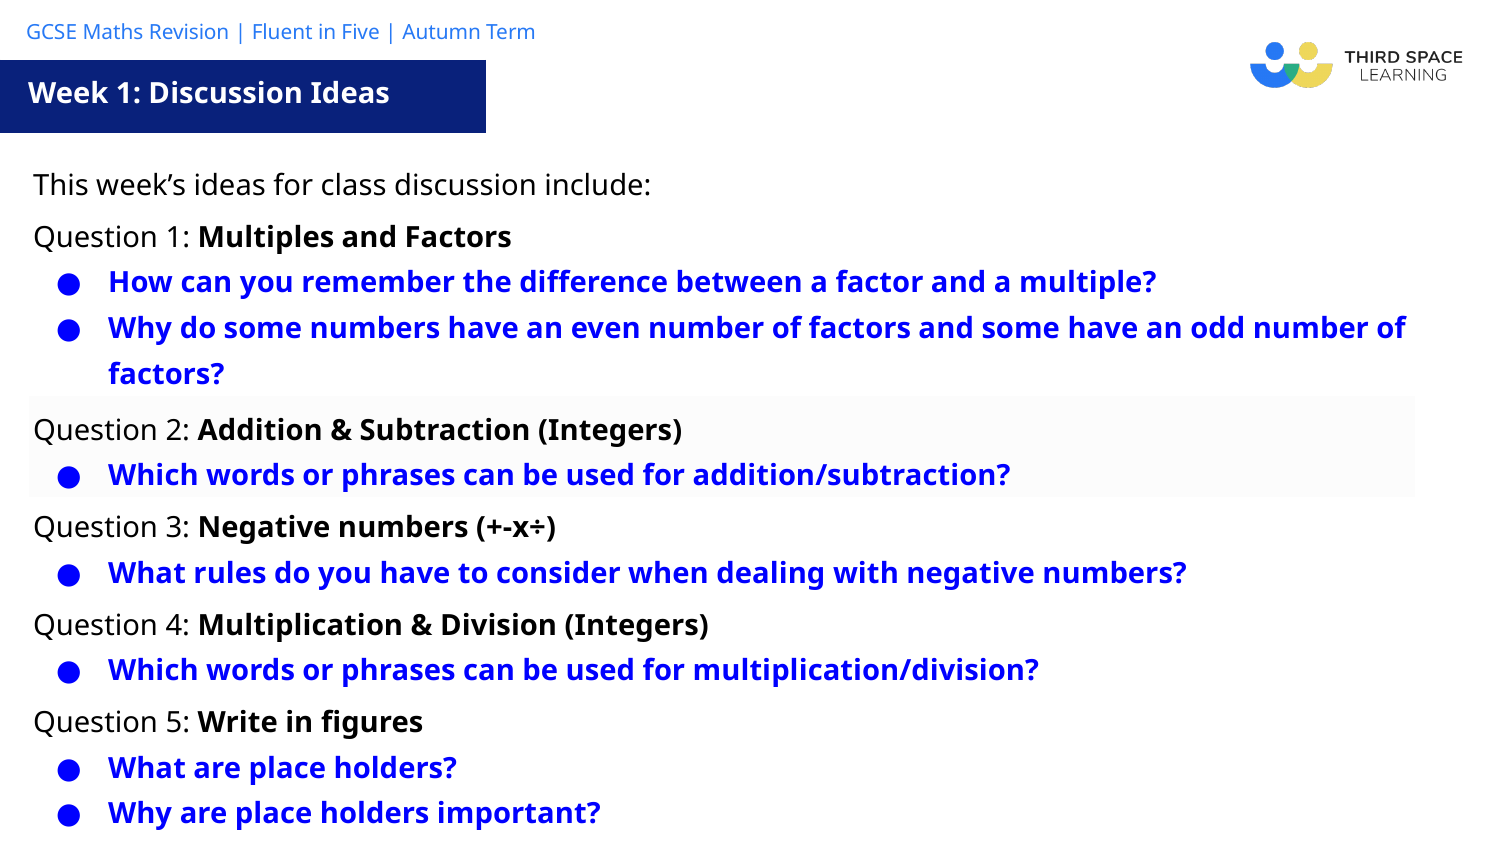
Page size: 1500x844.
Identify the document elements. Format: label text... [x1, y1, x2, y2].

text_box Week 1: Discussion Ideas [13, 59, 442, 125]
table_cell Question 4: Multiplication & Division (Integers) Which words or phrases can be used for multiplication/division? [29, 595, 1415, 692]
table_cell Question 1: Multiples and Factors How can you remember the difference between a factor and a multiple? Why do some numbers have an even number of factors and some have an odd number of factors? [29, 208, 1415, 395]
table_cell Question 3: Negative numbers (+-x÷) What rules do you have to consider when dealing with negative numbers? [29, 498, 1415, 594]
table_cell Question 5: Write in figures What are place holders? Why are place holders important? How do we make sure the magnitude of the number is correct? [29, 693, 1415, 844]
picture [1250, 33, 1465, 99]
table_header This week’s ideas for class discussion include: [29, 149, 1415, 206]
table_cell Question 2: Addition & Subtraction (Integers) Which words or phrases can be used for addition/subtraction? [29, 396, 1415, 497]
